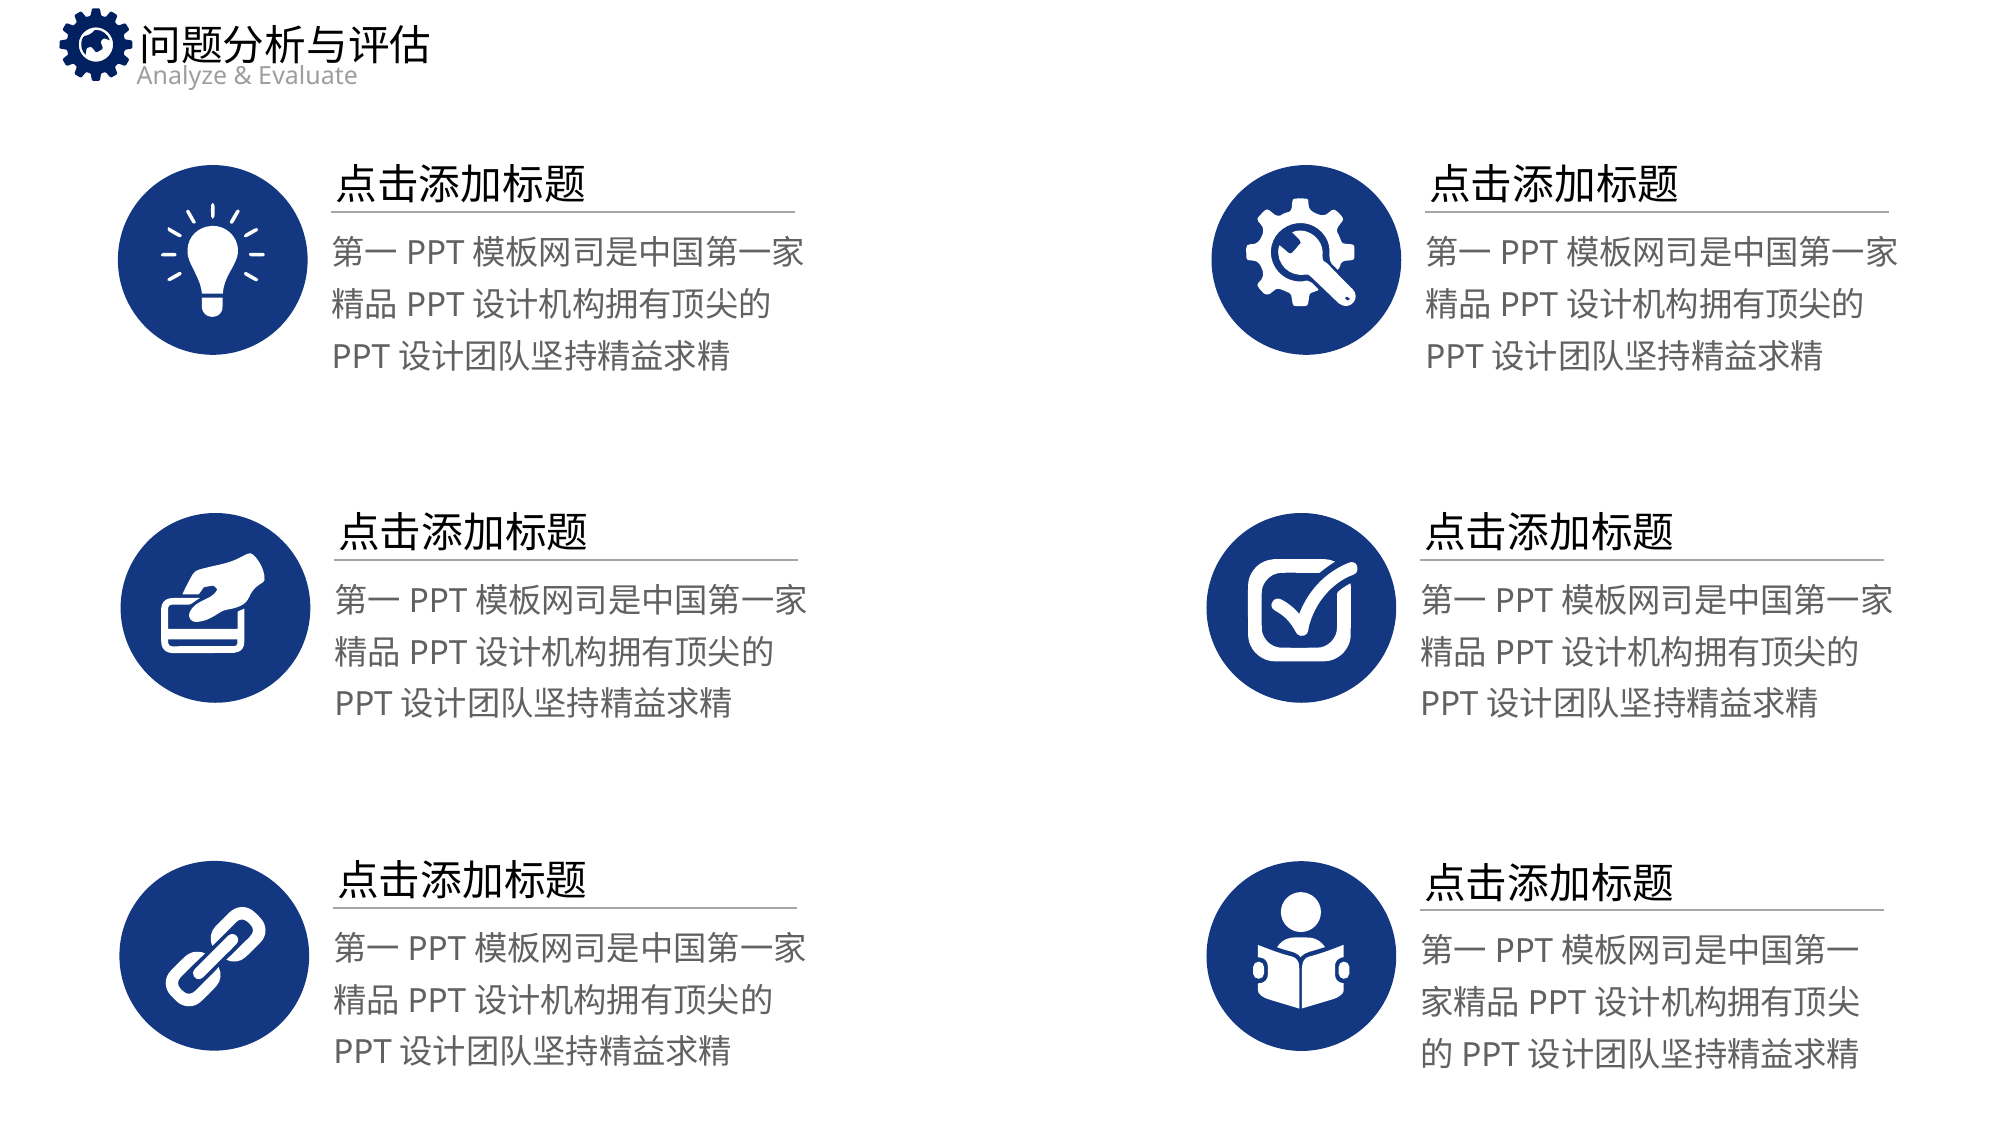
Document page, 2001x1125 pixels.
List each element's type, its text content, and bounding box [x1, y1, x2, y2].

text_box [119, 511, 312, 704]
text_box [1245, 198, 1357, 308]
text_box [163, 905, 268, 1008]
text_box [1205, 511, 1398, 704]
text_box 点击添加标题 [320, 150, 852, 216]
text_box [1210, 164, 1403, 356]
text_box 点击添加标题 [323, 498, 855, 564]
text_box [59, 8, 133, 81]
text_box 点击添加标题 [322, 846, 853, 912]
text_box 第一PPT模板网司是中国第一家精品PPT设计机构拥有顶尖的PPT设计团队坚持精益求精 [1410, 211, 1920, 382]
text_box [160, 202, 265, 318]
text_box [118, 859, 311, 1052]
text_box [121, 11, 580, 98]
text_box 点击添加标题 [1409, 849, 1940, 914]
text_box 第一PPT模板网司是中国第一家精品PPT设计机构拥有顶尖的PPT设计团队坚持精益求精 [1405, 910, 1906, 1081]
text_box 第一PPT模板网司是中国第一家精品PPT设计机构拥有顶尖的PPT设计团队坚持精益求精 [319, 559, 828, 730]
text_box [1205, 860, 1398, 1052]
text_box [1247, 558, 1358, 662]
text_box 点击添加标题 [1414, 150, 1945, 216]
text_box 第一PPT模板网司是中国第一家精品PPT设计机构拥有顶尖的PPT设计团队坚持精益求精 [318, 907, 828, 1078]
text_box 点击添加标题 [1409, 498, 1940, 564]
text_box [1253, 892, 1350, 1009]
text_box 第一PPT模板网司是中国第一家精品PPT设计机构拥有顶尖的PPT设计团队坚持精益求精 [316, 211, 828, 382]
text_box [161, 552, 265, 654]
text_box 第一PPT模板网司是中国第一家精品PPT设计机构拥有顶尖的PPT设计团队坚持精益求精 [1405, 559, 1914, 730]
text_box [116, 164, 309, 356]
